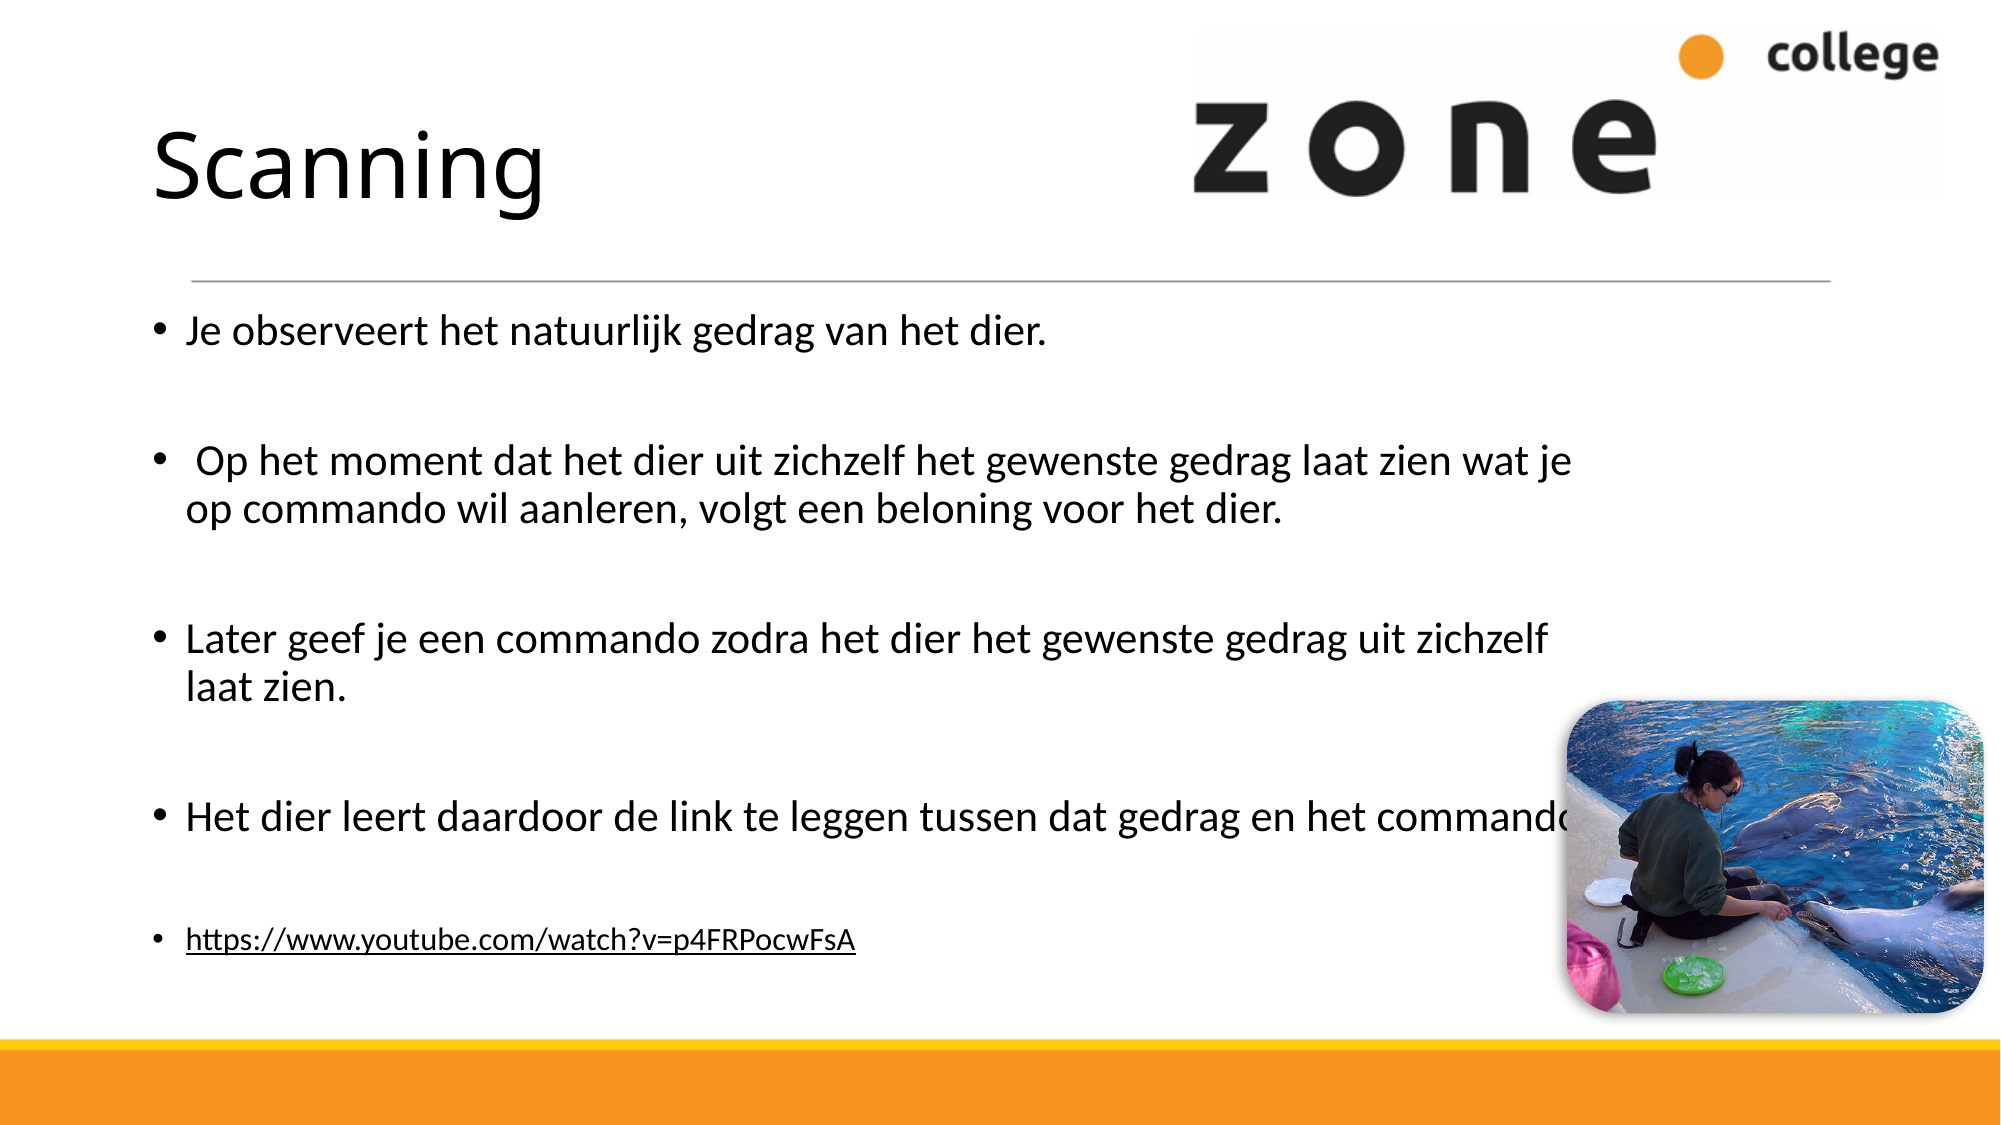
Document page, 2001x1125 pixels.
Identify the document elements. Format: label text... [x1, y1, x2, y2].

picture [0, 0, 2001, 1125]
title Scanning [137, 59, 1863, 278]
list Je observeert het natuurlijk gedrag van het dier. Op het moment dat het dier uit zichzelf het gewenste gedrag laat zien wat je op commando wil aanleren, volgt een beloning voor het dier. Later geef je een commando zodra het dier het gewenste gedrag uit zichzelf laat zien. Het dier leert daardoor de link te leggen tussen dat gedrag en het commando. https://www.youtube.com/watch?v=p4FRPocwFsA [137, 299, 1633, 1014]
